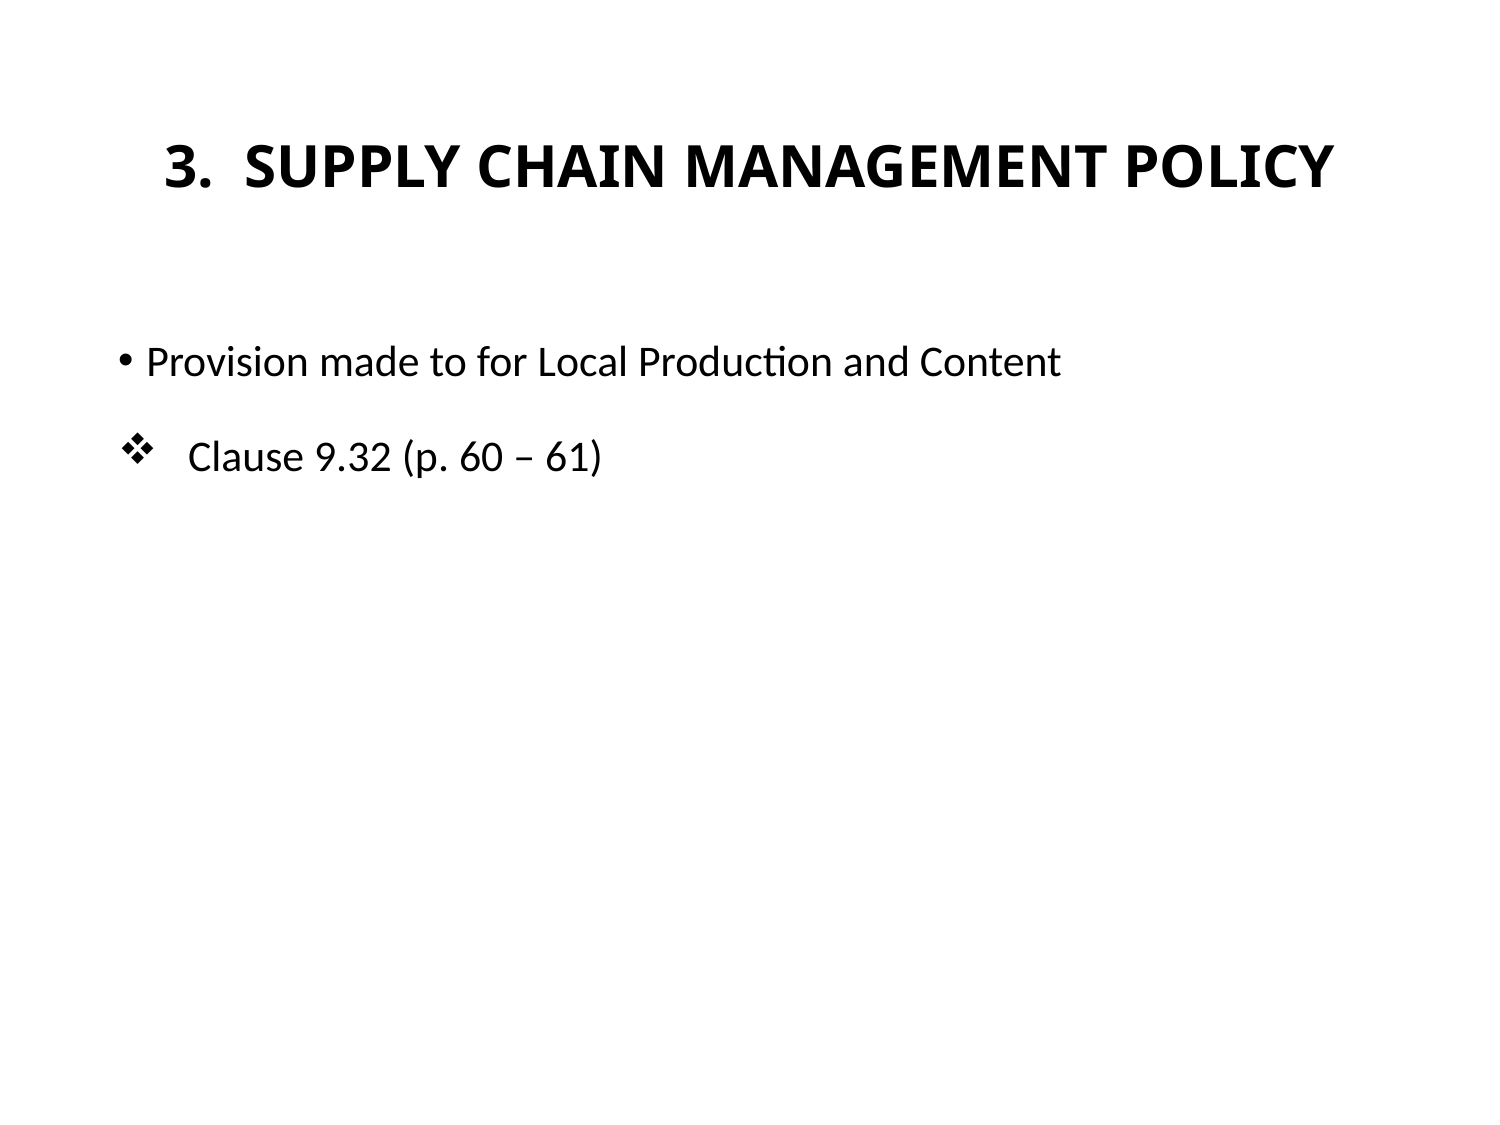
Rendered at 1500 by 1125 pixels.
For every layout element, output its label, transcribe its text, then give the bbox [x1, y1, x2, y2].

title 3. SUPPLY CHAIN MANAGEMENT POLICY [103, 59, 1397, 278]
list Provision made to for Local Production and Content Clause 9.32 (p. 60 – 61) [103, 299, 1397, 1014]
